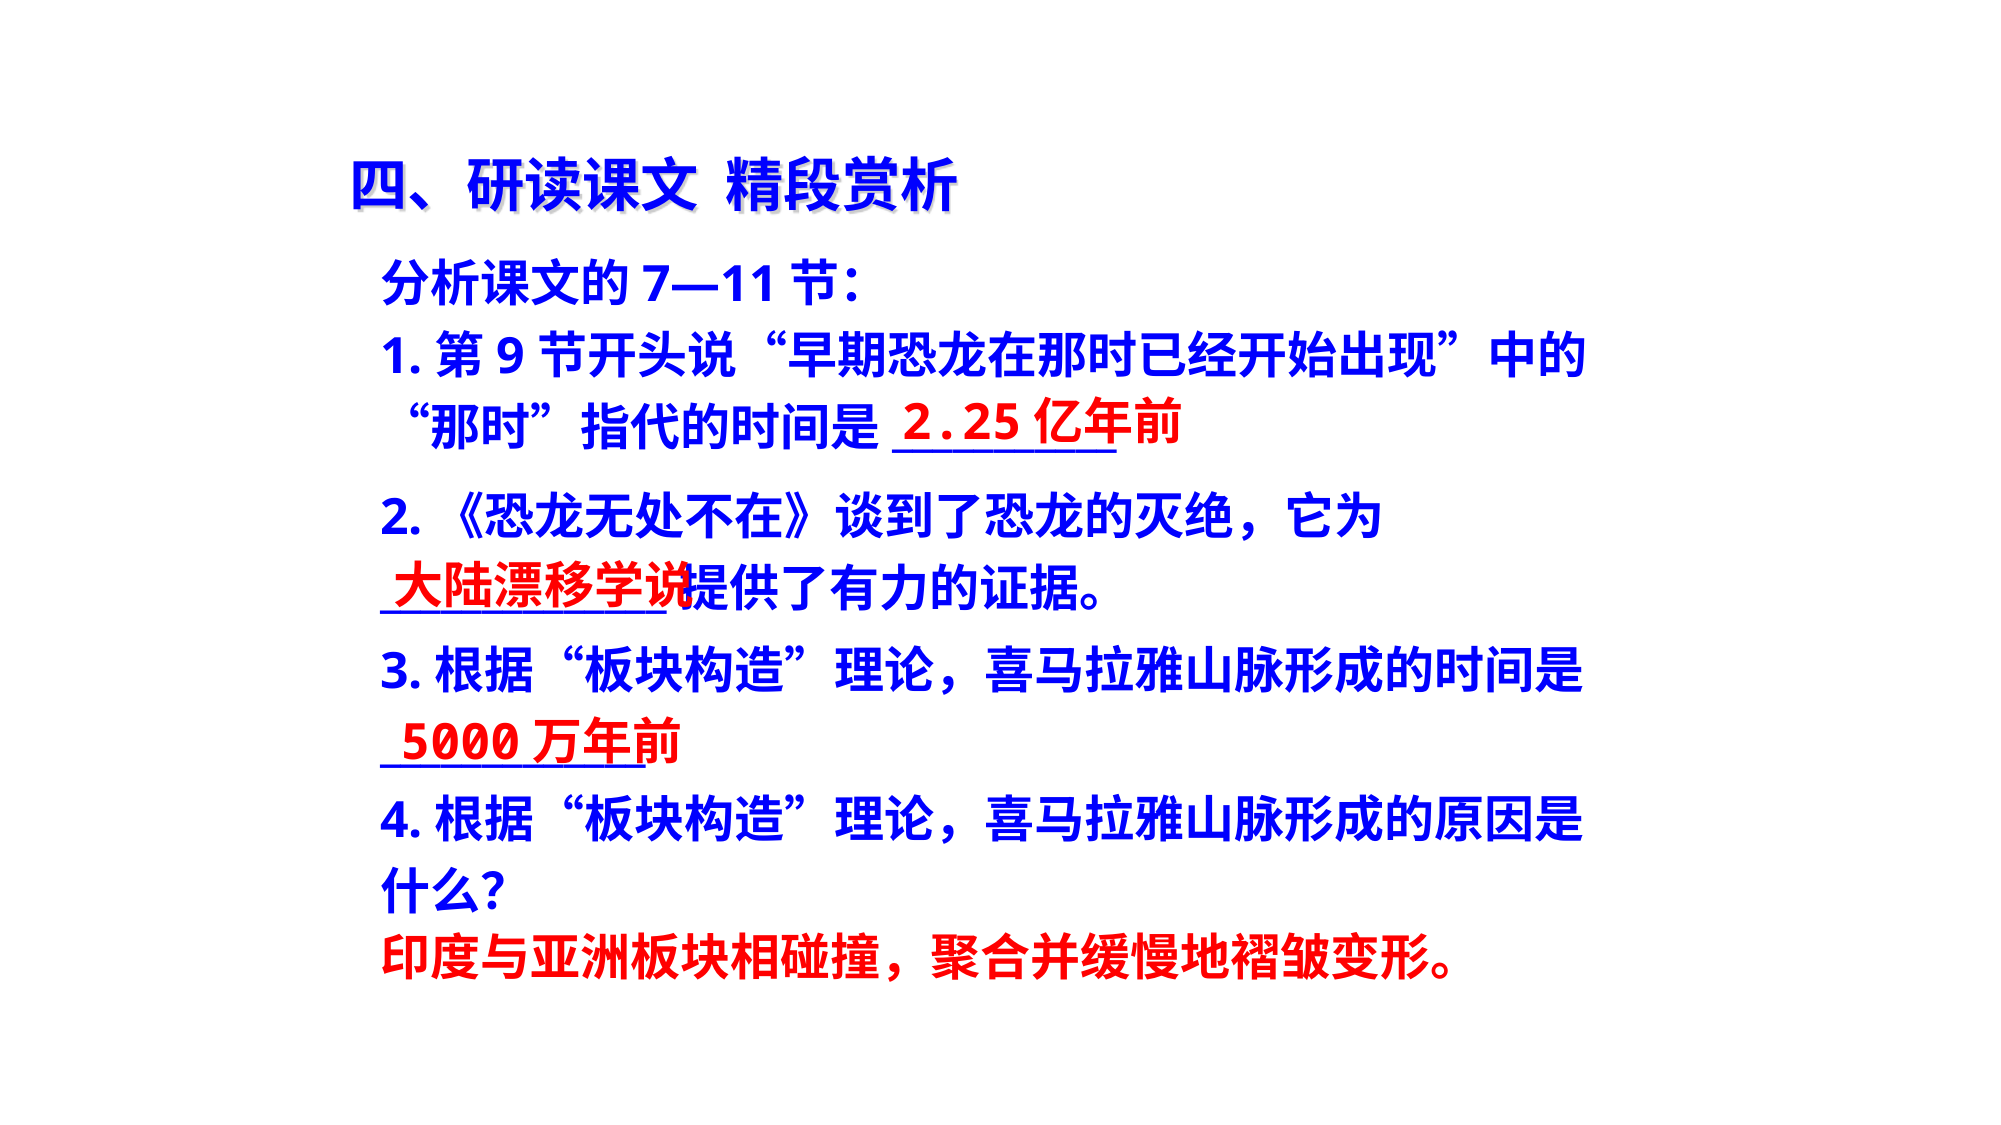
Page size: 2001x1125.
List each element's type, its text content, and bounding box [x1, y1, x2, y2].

text_box 印度与亚洲板块相碰撞，聚合并缓慢地褶皱变形。 [365, 887, 1635, 993]
text_box 2.25亿年前 [887, 352, 1275, 457]
text_box 4.根据“板块构造”理论，喜马拉雅山脉形成的原因是什么？ [365, 768, 1646, 928]
text_box 5000万年前 [355, 672, 744, 778]
text_box 四、研读课文 精段赏析 [334, 140, 1164, 226]
text_box 3.根据“板块构造”理论，喜马拉雅山脉形成的时间是_____________ [365, 619, 1643, 768]
text_box 分析课文的7—11节： 1.第9节开头说“早期恐龙在那时已经开始出现”中的“那时”指代的时间是___________ [365, 232, 1635, 464]
text_box 大陆漂移学说 [379, 516, 867, 619]
text_box 2.《恐龙无处不在》谈到了恐龙的灭绝，它为______________提供了有力的证据。 [365, 465, 1647, 624]
